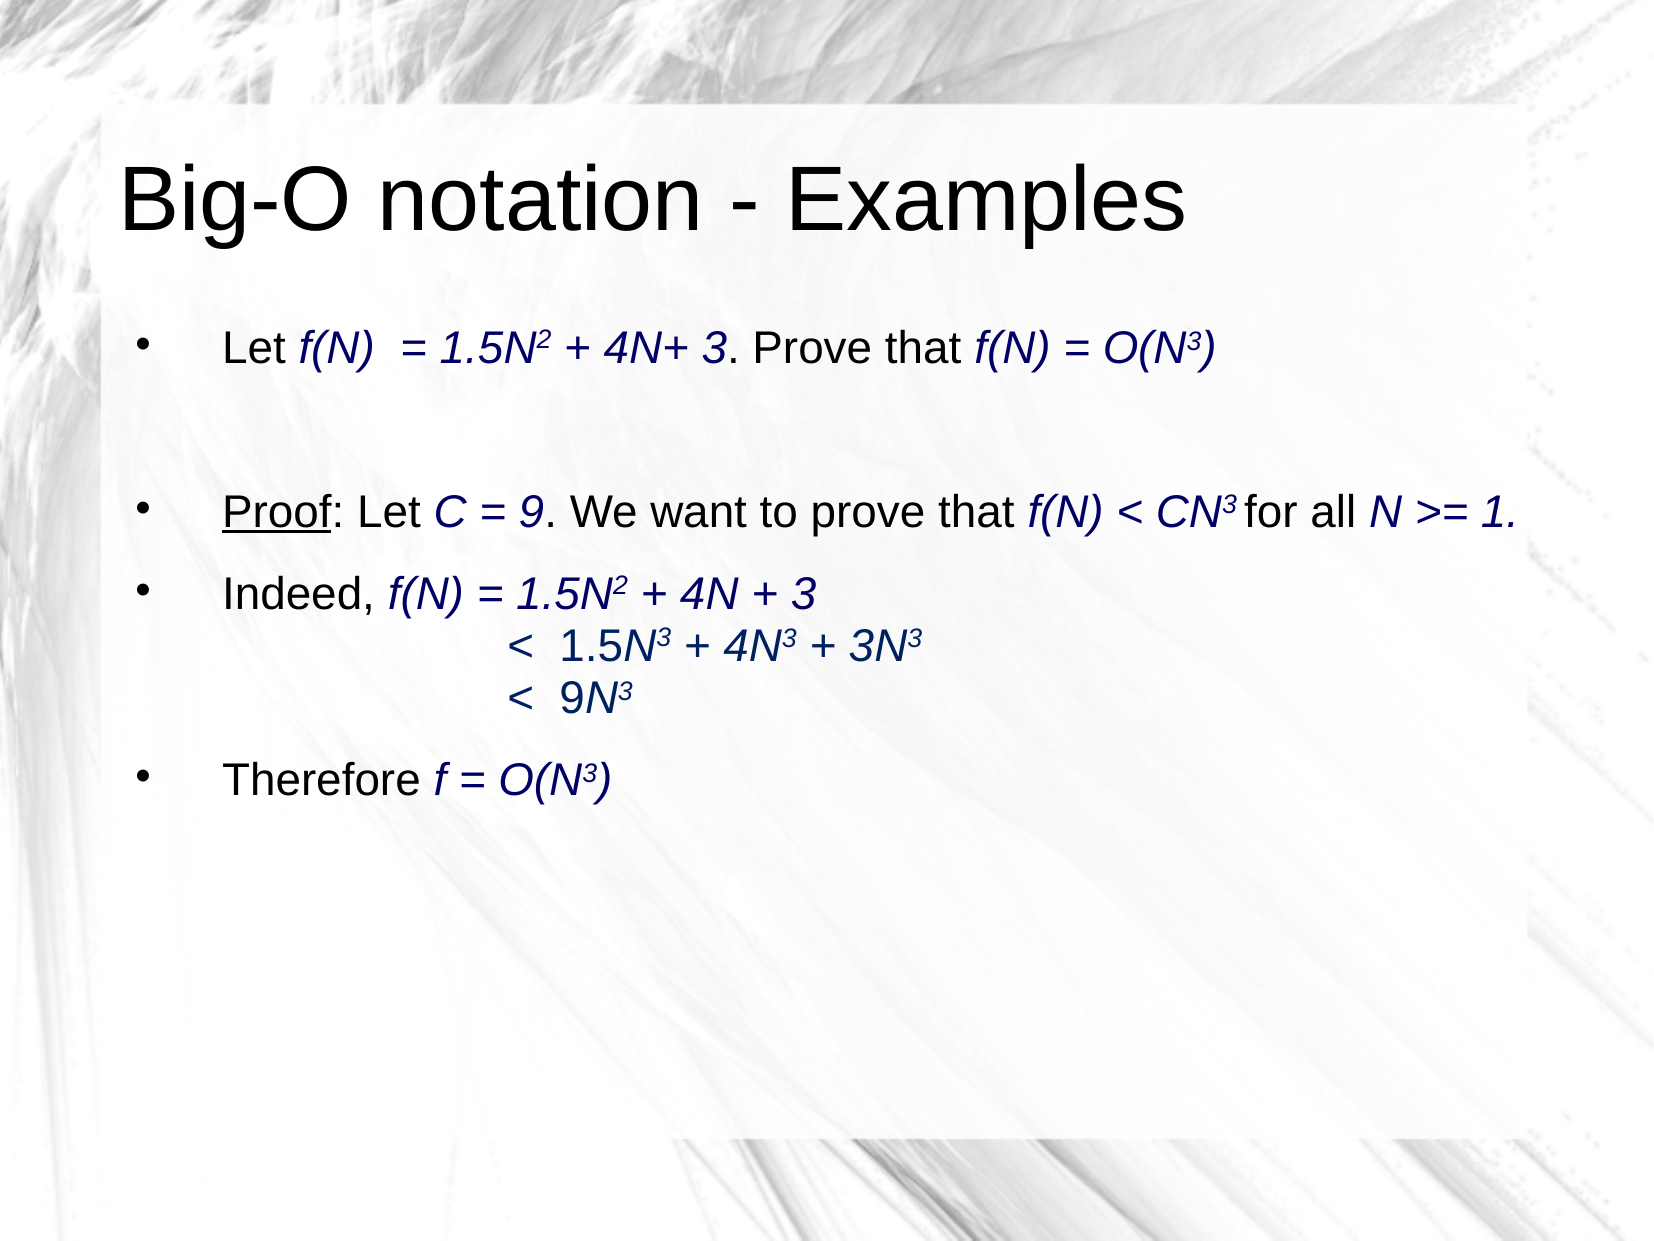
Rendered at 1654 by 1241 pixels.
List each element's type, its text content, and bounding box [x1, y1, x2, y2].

title Big-O notation - Examples [118, 112, 1506, 281]
list Let f(N) = 1.5N2 + 4N+ 3. Prove that f(N) = O(N3) Proof: Let C = 9. We want to prove that f(N) < CN3 for all N >= 1. Indeed, f(N) = 1.5N2 + 4N + 3 < 1.5N3 + 4N3 + 3N3 < 9N3 Therefore f = O(N3) [118, 319, 1571, 1109]
picture [0, 0, 1654, 1241]
